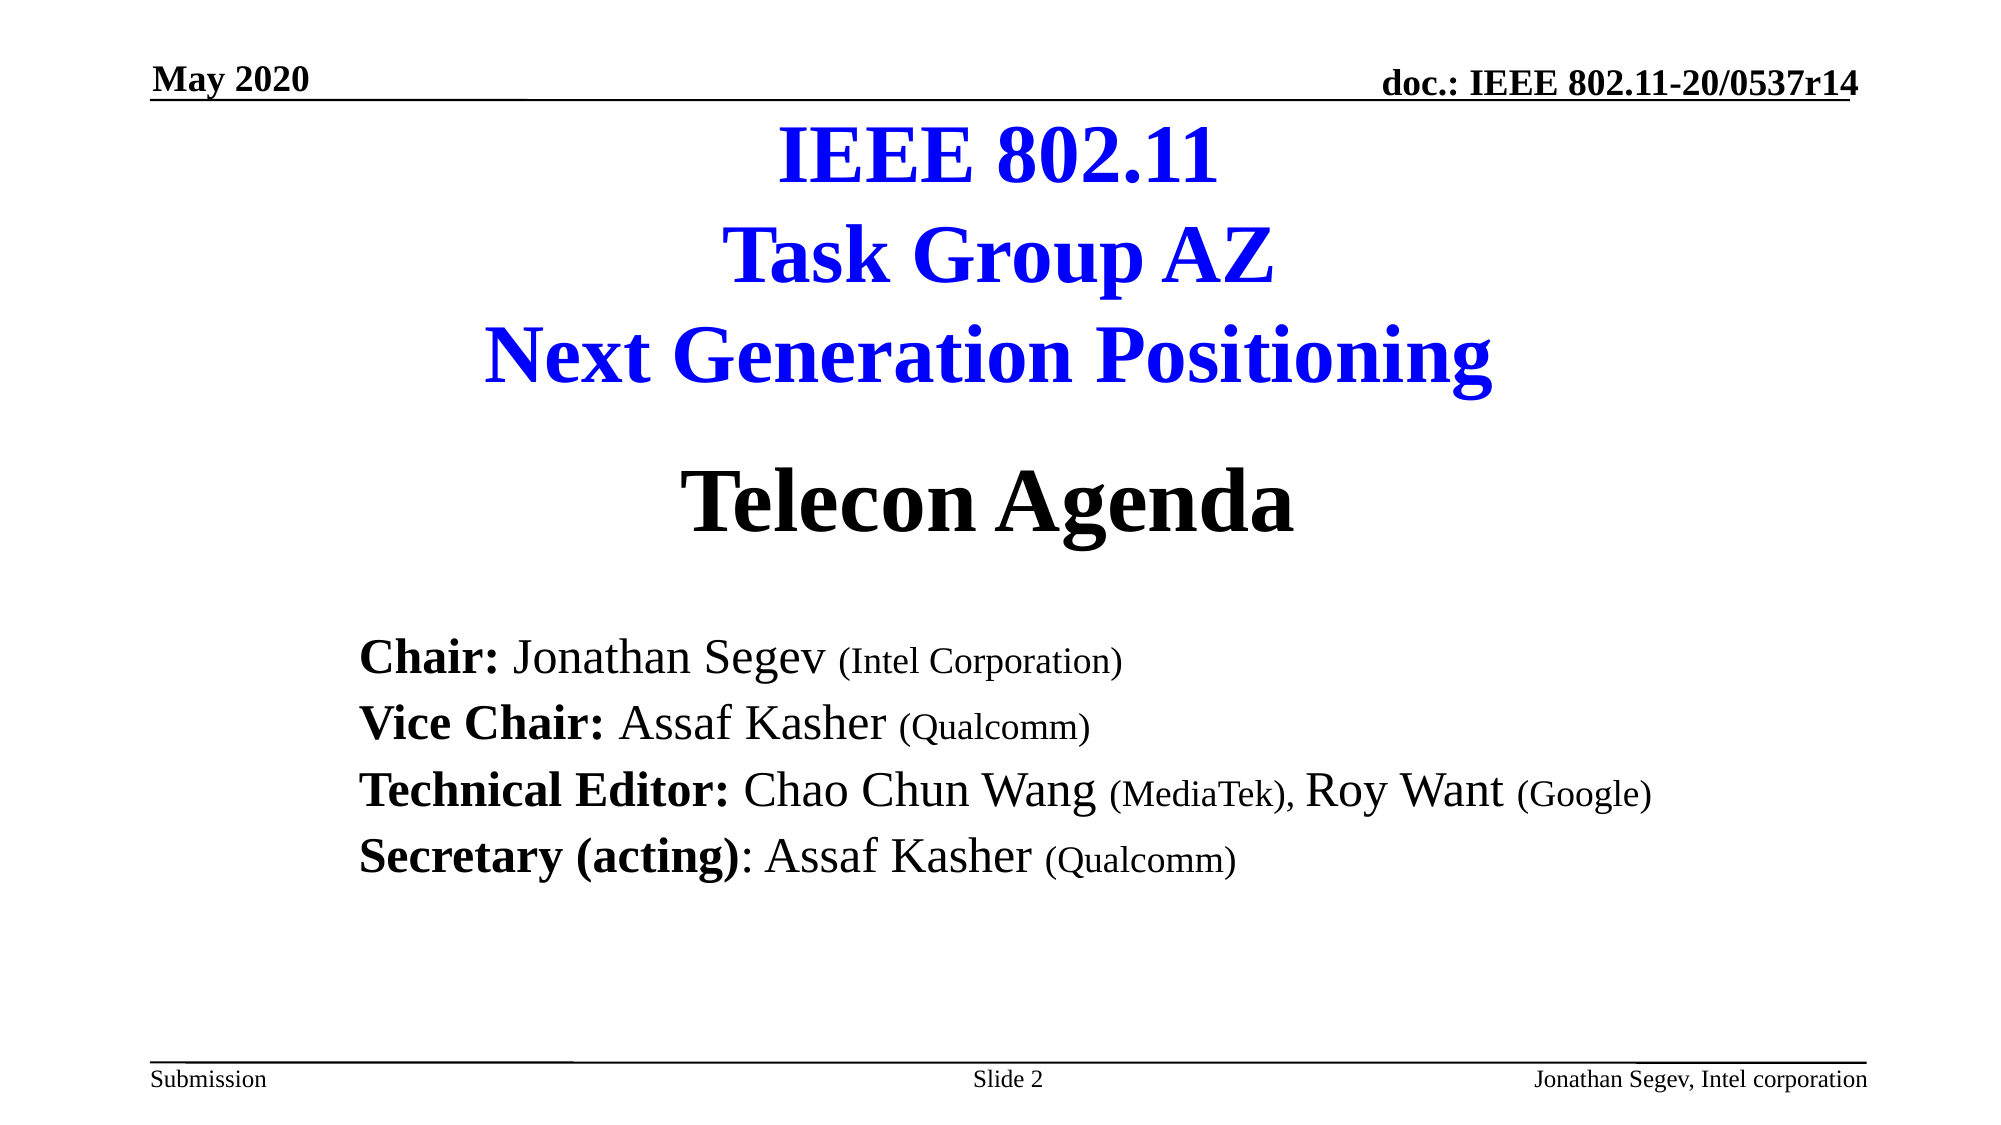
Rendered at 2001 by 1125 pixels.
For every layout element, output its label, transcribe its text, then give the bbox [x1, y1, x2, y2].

list Telecon Agenda Chair: Jonathan Segev (Intel Corporation) Vice Chair: Assaf Kasher (Qualcomm) Technical Editor: Chao Chun Wang (MediaTek), Roy Want (Google) Secretary (acting): Assaf Kasher (Qualcomm) [149, 444, 1850, 1000]
title IEEE 802.11 Task Group AZ Next Generation Positioning [149, 112, 1850, 386]
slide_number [152, 54, 563, 100]
slide_number Slide 2 [950, 1061, 1067, 1123]
footer Jonathan Segev, Intel corporation [1171, 1061, 1869, 1093]
